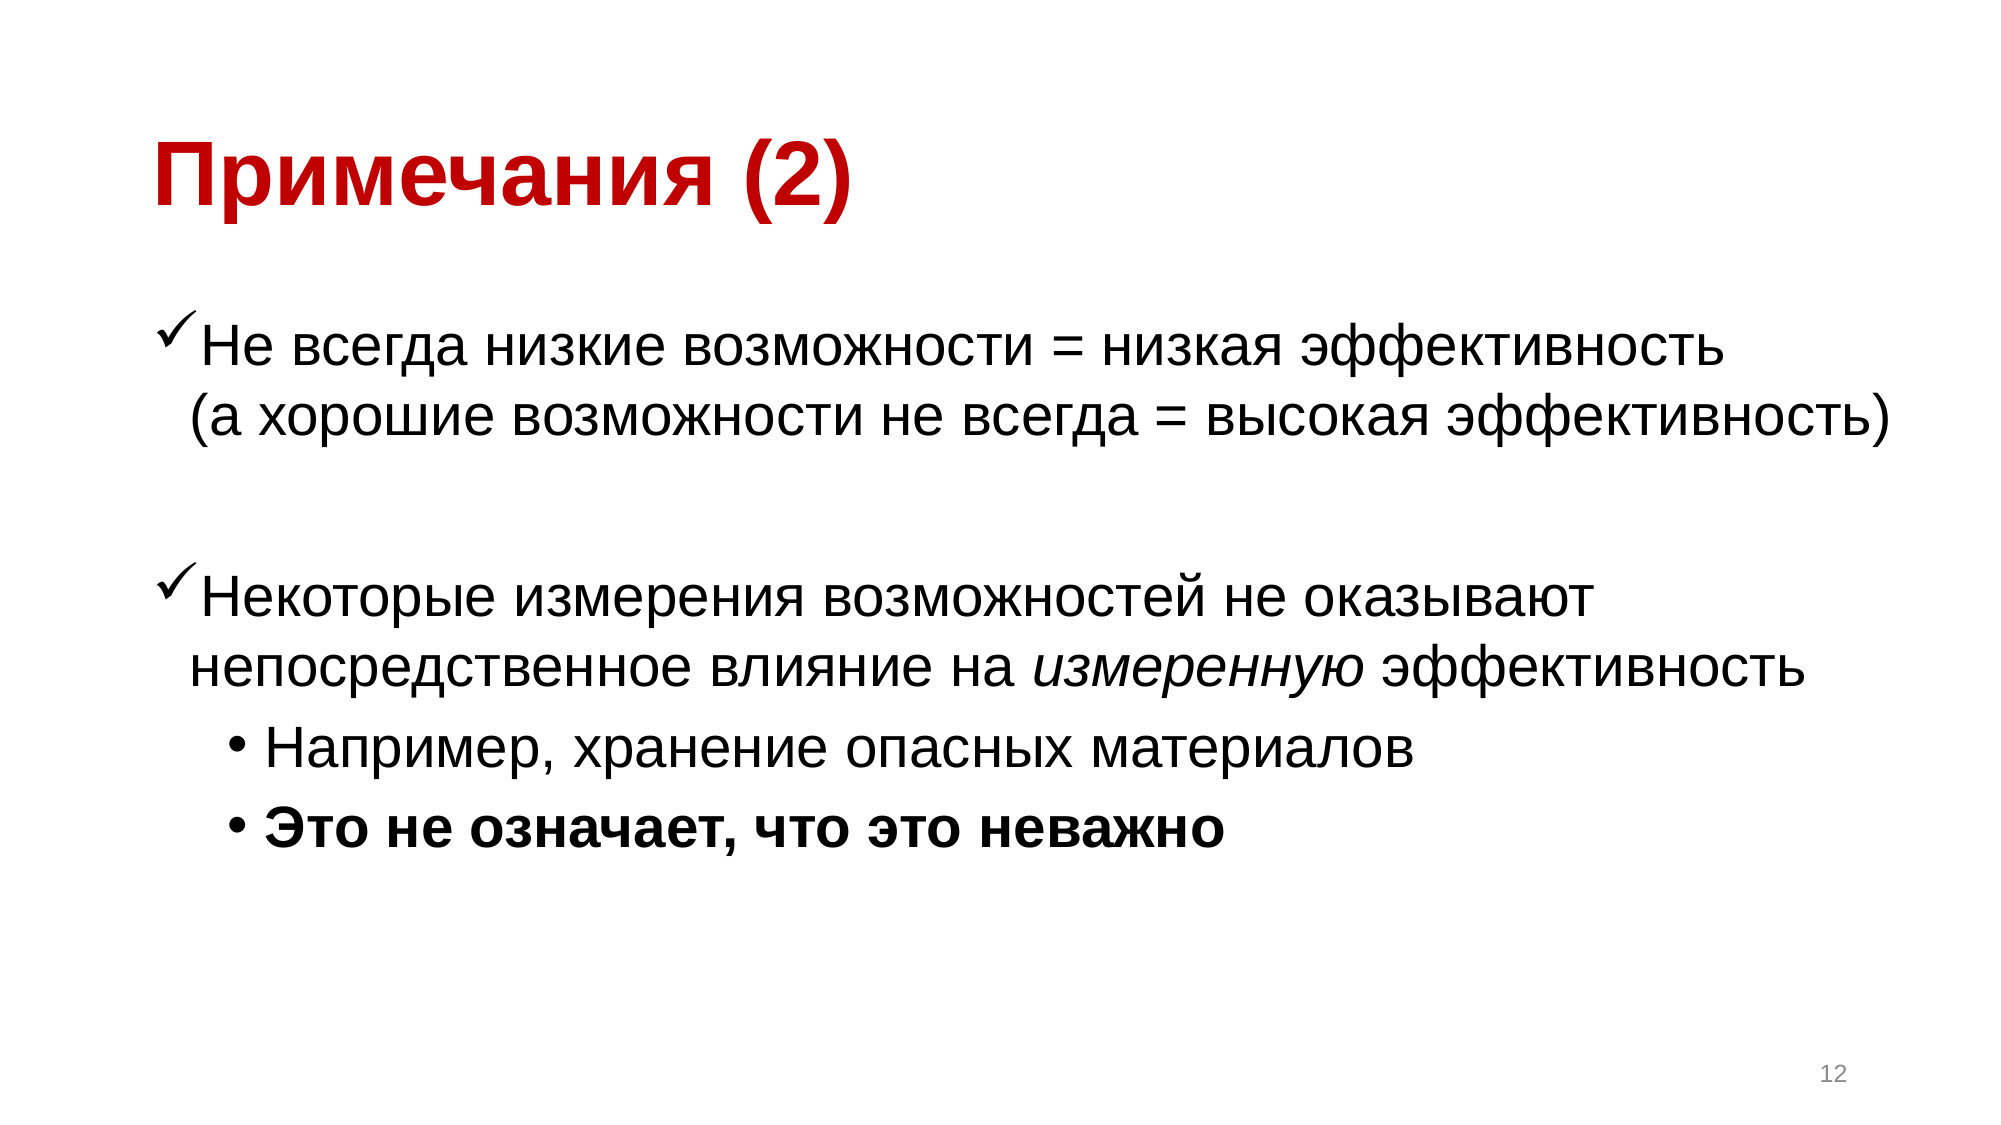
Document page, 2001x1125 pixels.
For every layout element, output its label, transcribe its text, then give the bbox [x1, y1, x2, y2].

list Не всегда низкие возможности = низкая эффективность (а хорошие возможности не всегда = высокая эффективность) Некоторые измерения возможностей не оказывают непосредственное влияние на измеренную эффективность Например, хранение опасных материалов Это не означает, что это неважно [137, 299, 1948, 1014]
slide_number 12 [1412, 1042, 1863, 1103]
title Примечания (2) [137, 59, 1863, 278]
